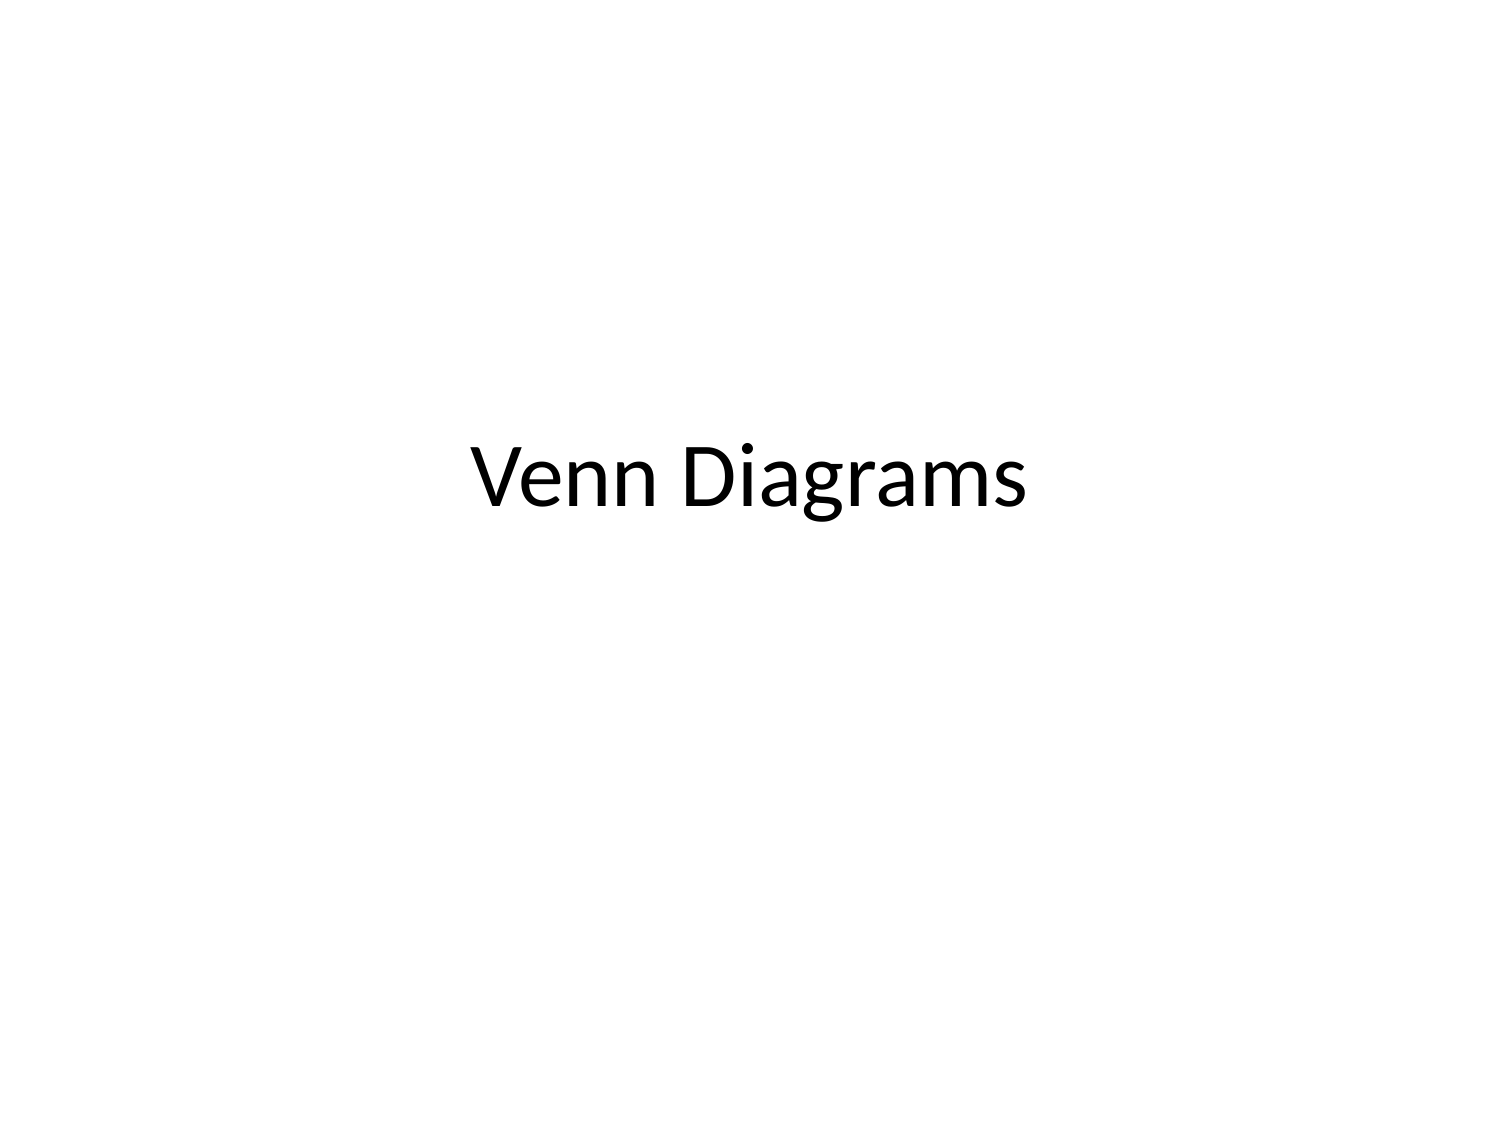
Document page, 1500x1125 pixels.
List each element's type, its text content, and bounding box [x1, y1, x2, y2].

title Venn Diagrams [112, 349, 1388, 591]
